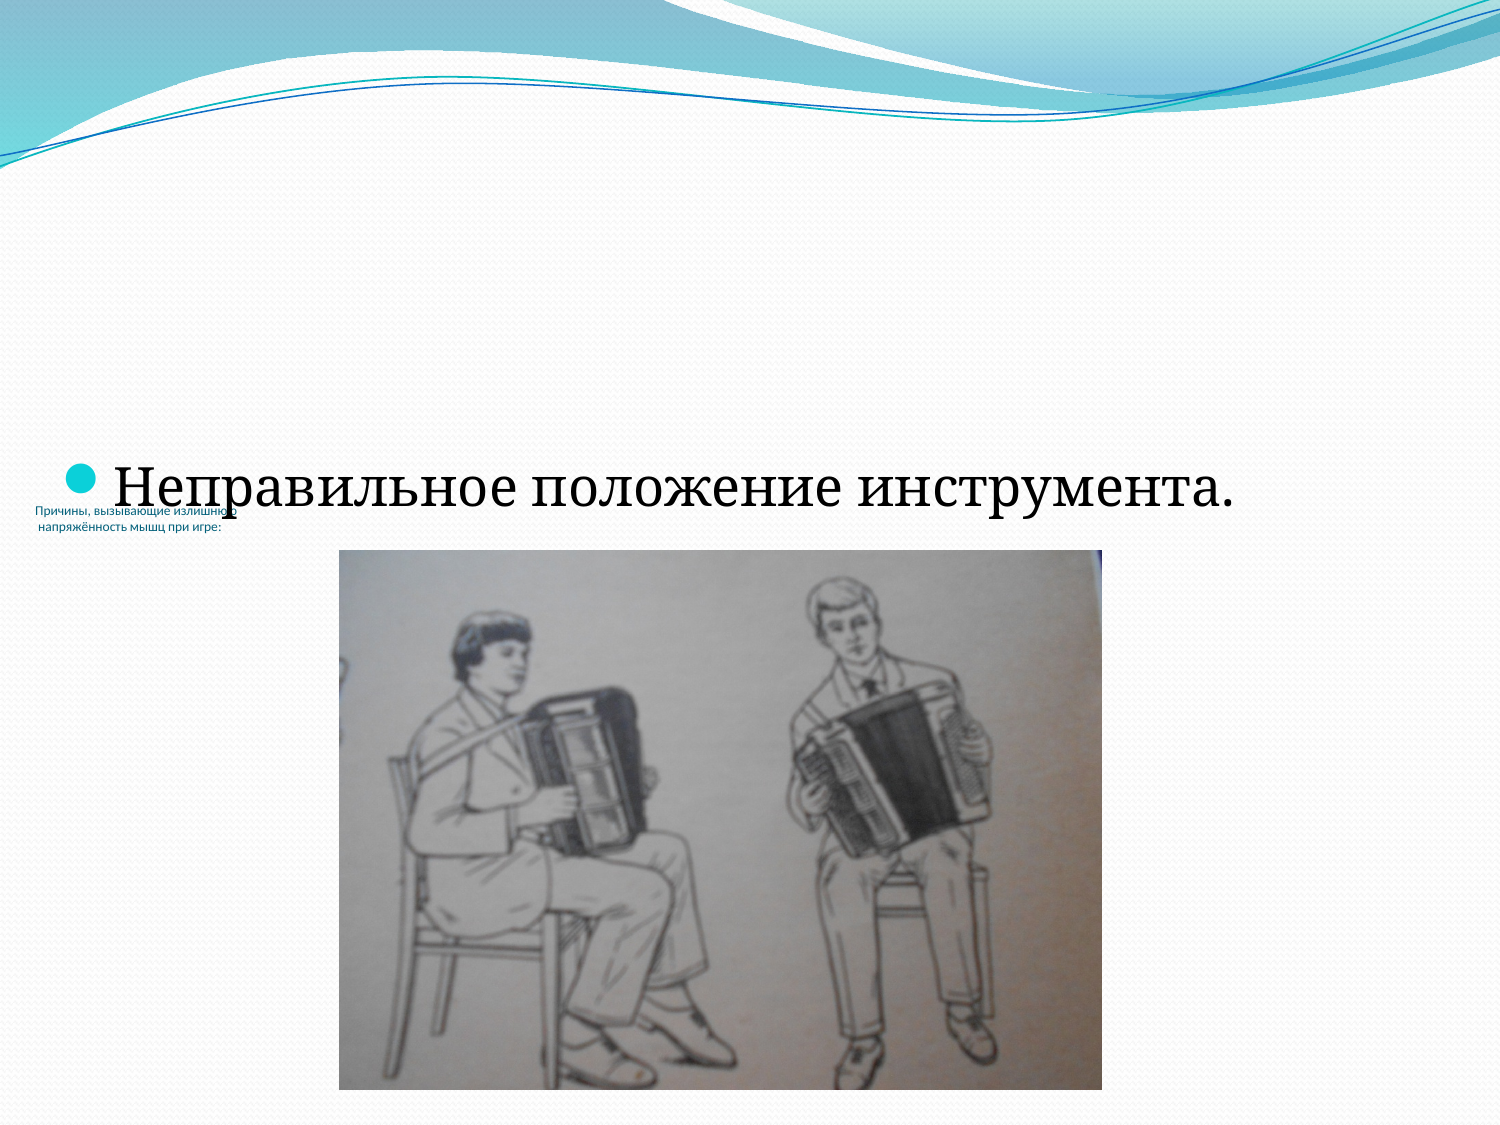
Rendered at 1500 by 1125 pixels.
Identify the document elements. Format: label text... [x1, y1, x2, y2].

title Причины, вызывающие излишнюю напряжённость мышц при игре: [35, 140, 1500, 551]
list Неправильное положение инструмента. [46, 445, 1425, 1038]
picture [339, 550, 1102, 1091]
